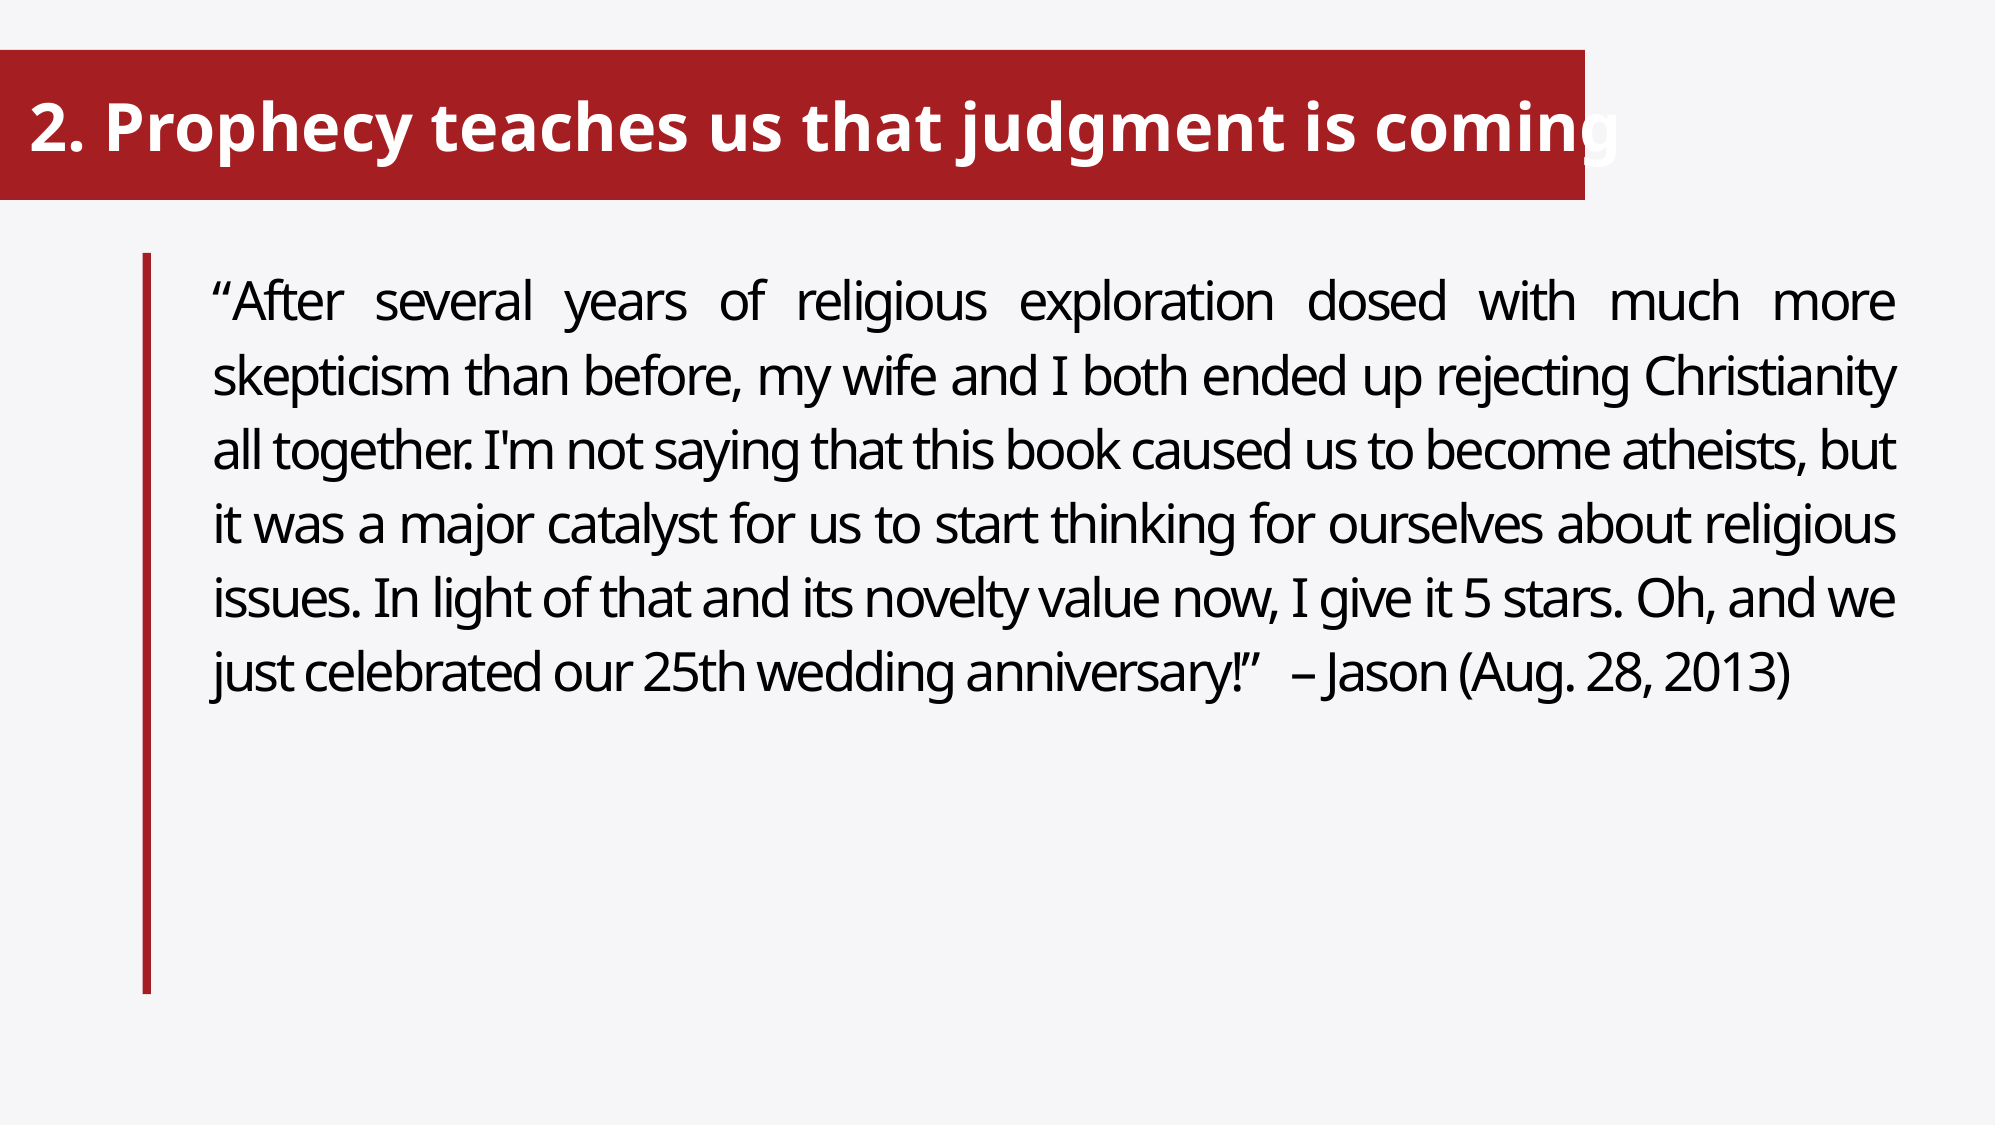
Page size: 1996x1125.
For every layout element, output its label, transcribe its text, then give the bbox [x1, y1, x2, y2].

title 2. Prophecy teaches us that judgment is coming [14, 62, 1810, 188]
subtitle “After several years of religious exploration dosed with much more skepticism than before, my wife and I both ended up rejecting Christianity all together. I'm not saying that this book caused us to become atheists, but it was a major catalyst for us to start thinking for ourselves about religious issues. In light of that and its novelty value now, I give it 5 stars. Oh, and we just celebrated our 25th wedding anniversary!” – Jason (Aug. 28, 2013) [197, 249, 1910, 1000]
